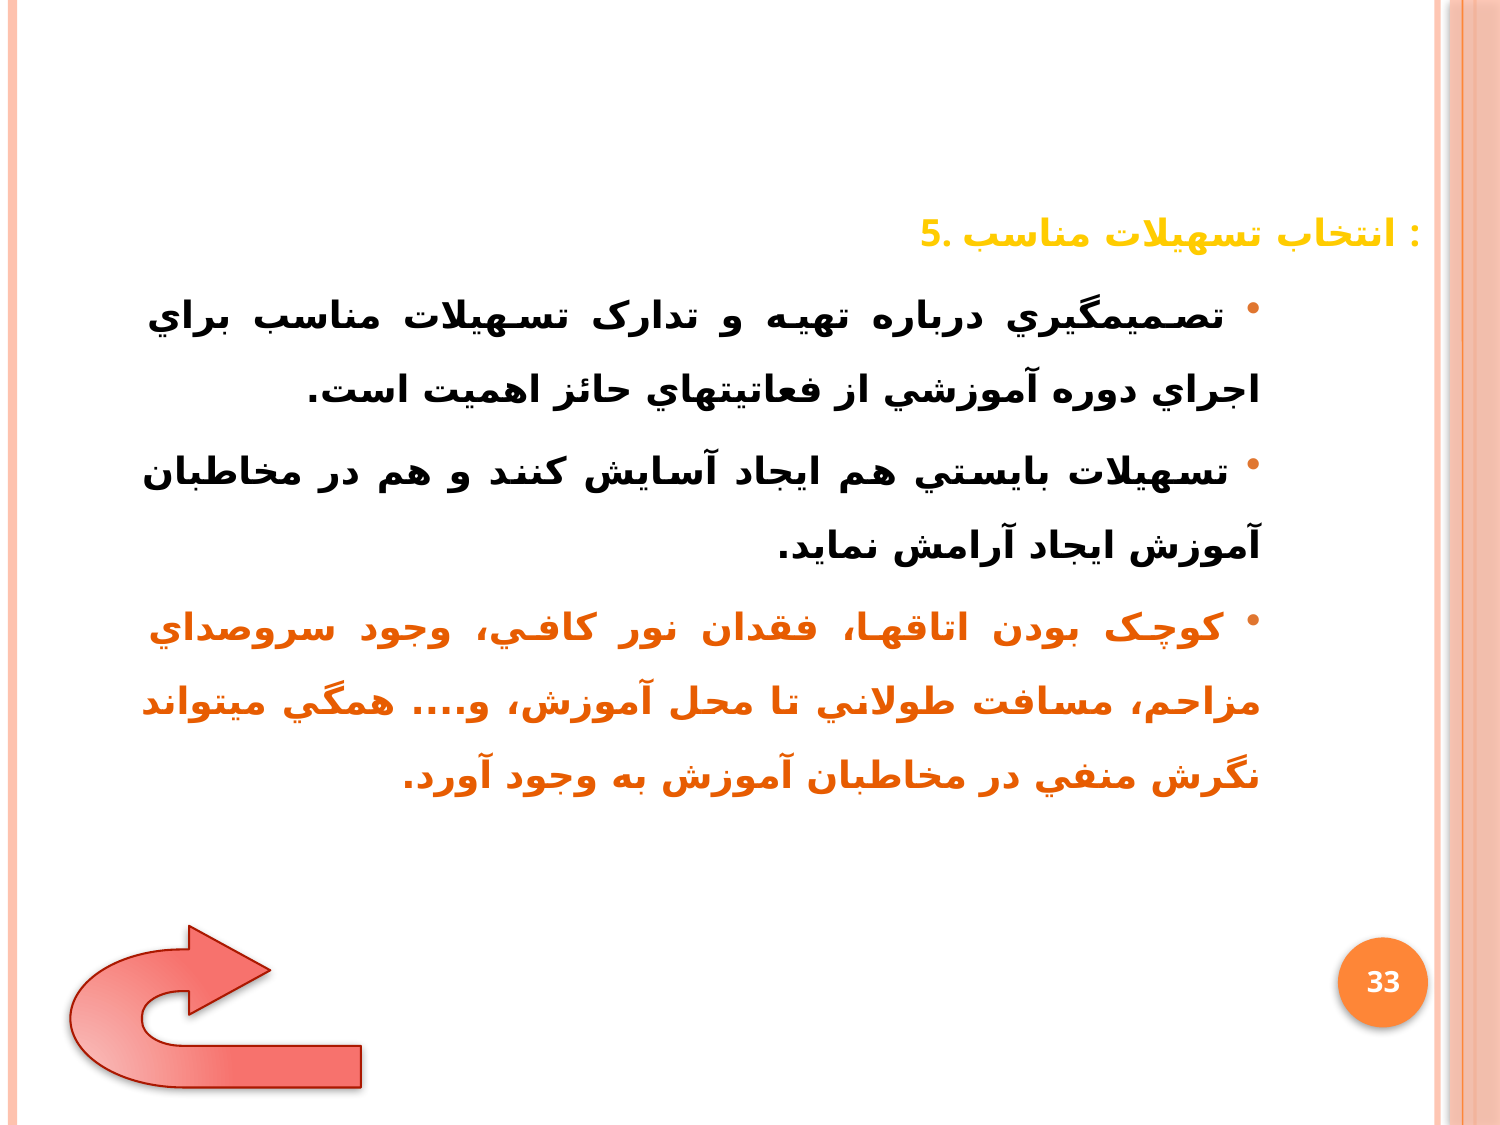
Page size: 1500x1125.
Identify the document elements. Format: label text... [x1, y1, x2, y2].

slide_number 33 [1333, 940, 1434, 1027]
text_box [69, 924, 362, 1089]
list 5. انتخاب تسهيلات مناسب : تصميمگيري درباره تهيه و تدارک تسهيلات مناسب براي اجراي دوره آموزشي از فعاتيتهاي حائز اهميت است. تسهيلات بايستي هم ايجاد آسايش کنند و هم در مخاطبان آموزش ايجاد آرامش نمايد. کوچک بودن اتاقها، فقدان نور کافي، وجود سروصداي مزاحم، مسافت طولاني تا محل آموزش، و.... همگي ميتواند نگرش منفي در مخاطبان آموزش به وجود آورد. [123, 172, 1436, 882]
